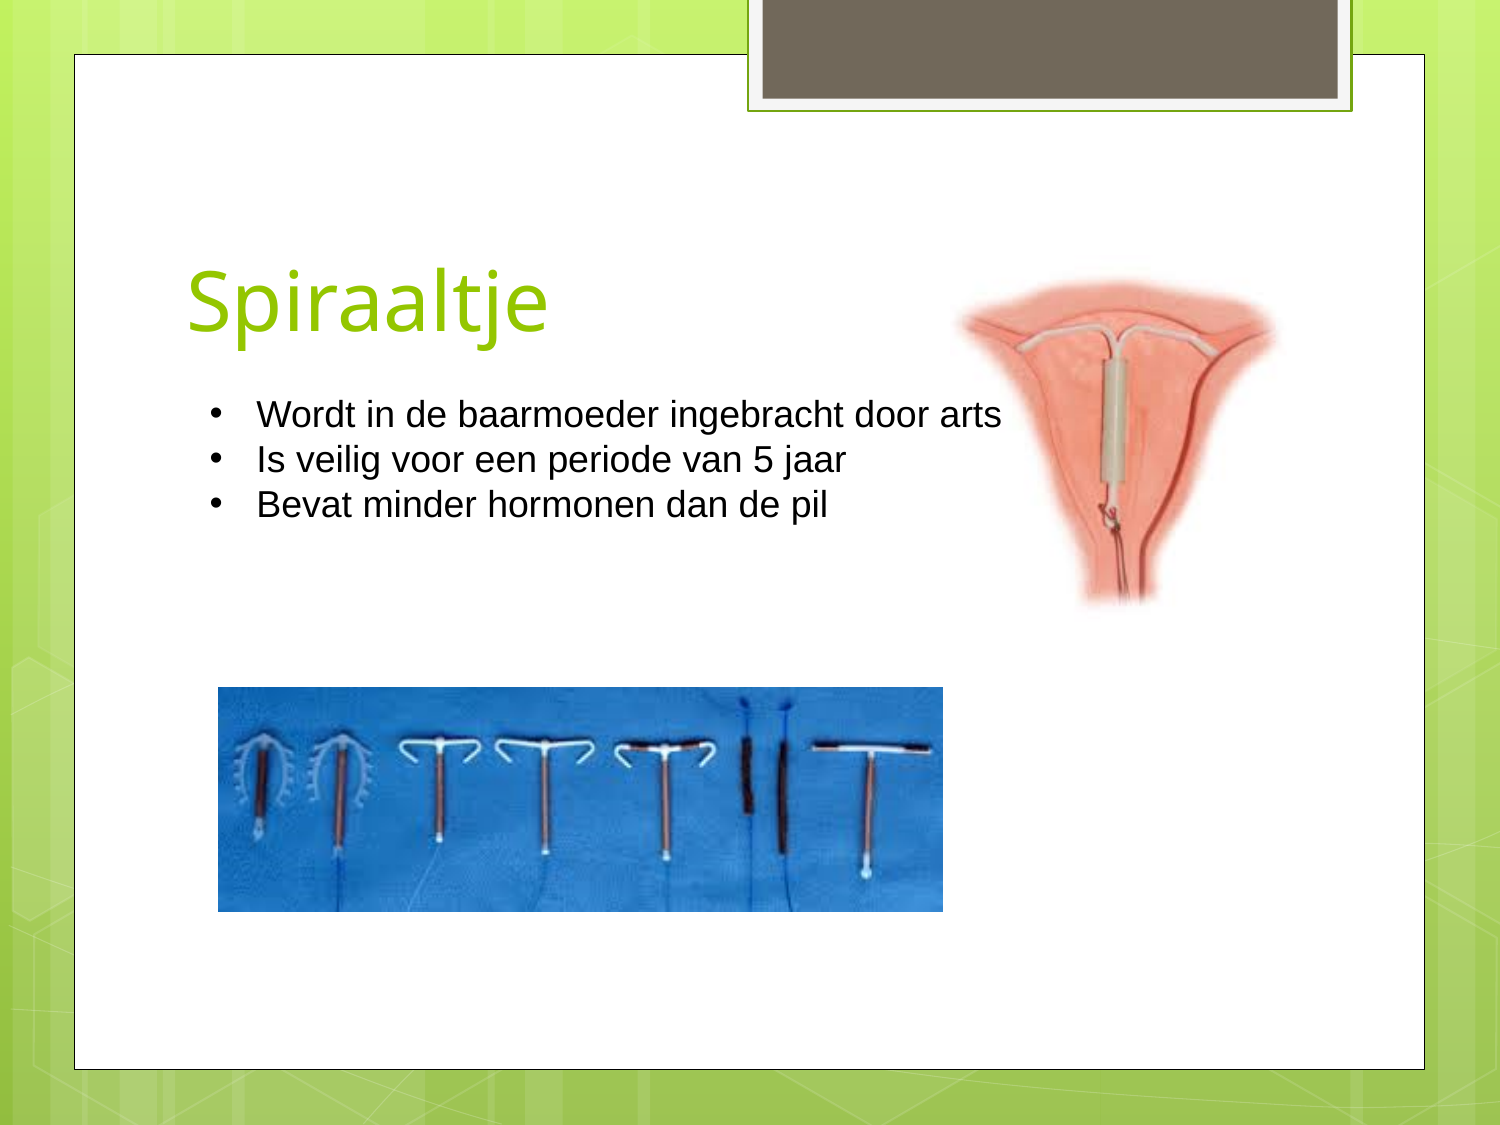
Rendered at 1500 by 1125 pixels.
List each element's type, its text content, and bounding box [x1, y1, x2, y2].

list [950, 255, 1288, 623]
text_box Wordt in de baarmoeder ingebracht door arts Is veilig voor een periode van 5 jaar Bevat minder hormonen dan de pil [194, 382, 944, 533]
title Spiraaltje [171, 168, 1324, 357]
picture [218, 687, 943, 913]
